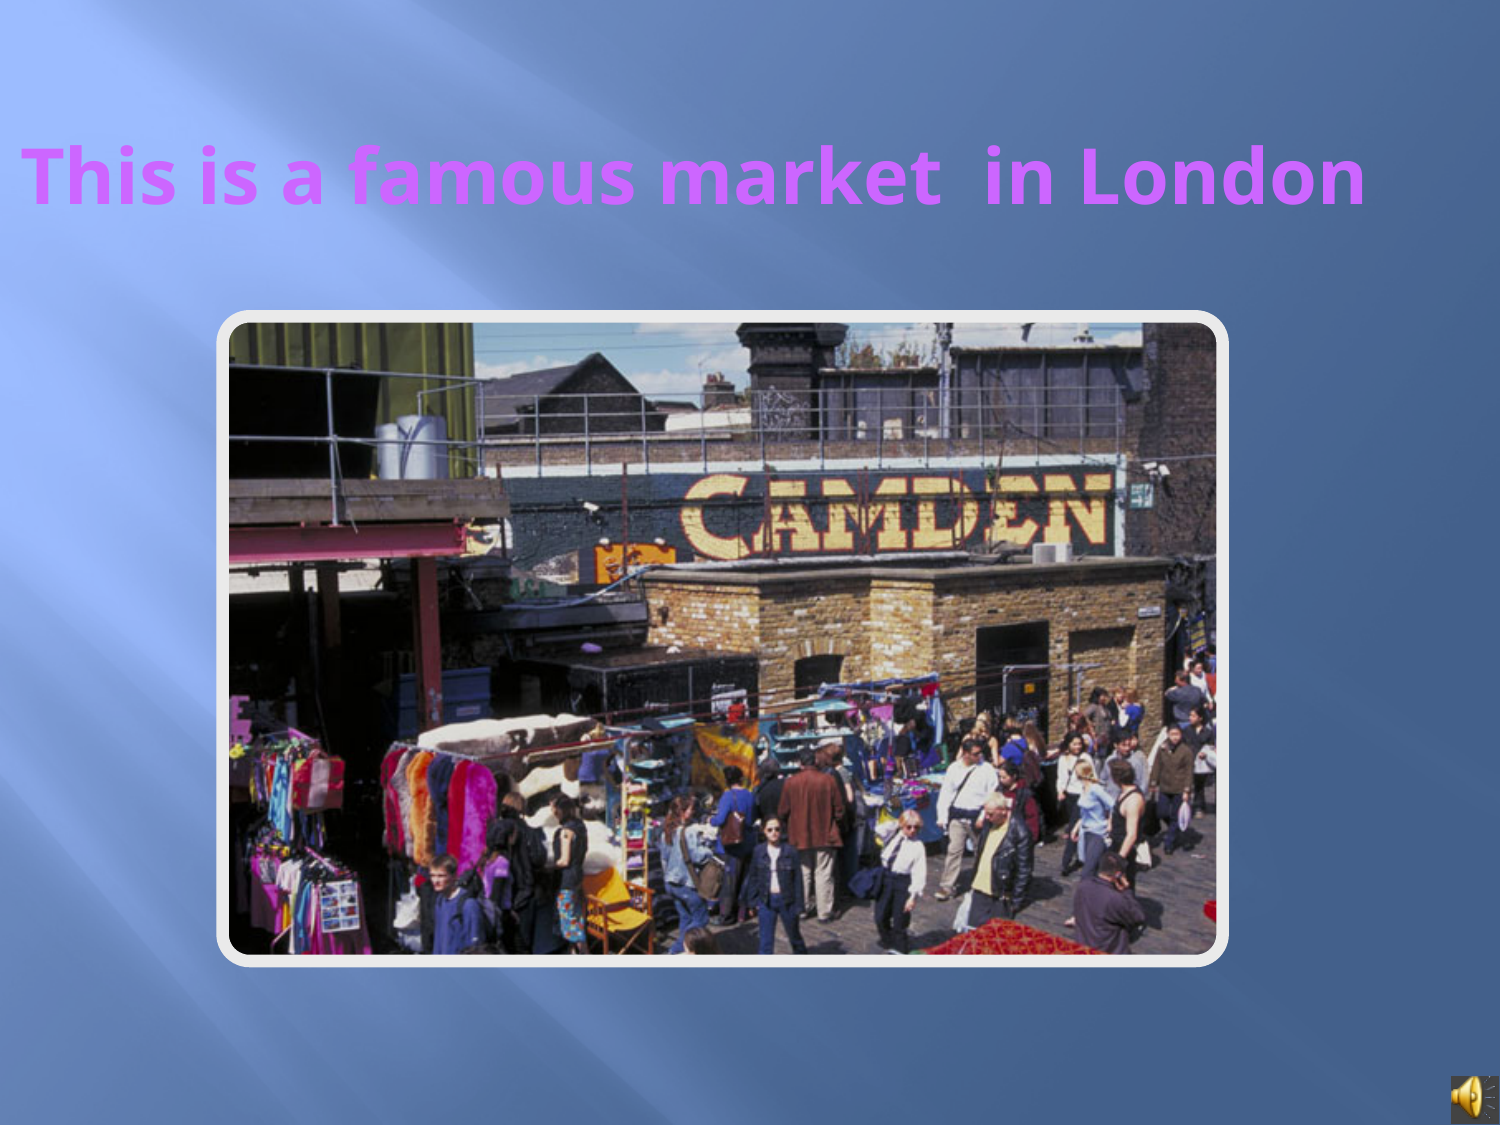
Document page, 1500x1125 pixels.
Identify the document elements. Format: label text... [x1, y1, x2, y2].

picture [1449, 1074, 1500, 1125]
title This is a famous market in London [0, 117, 1390, 315]
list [222, 316, 1223, 962]
